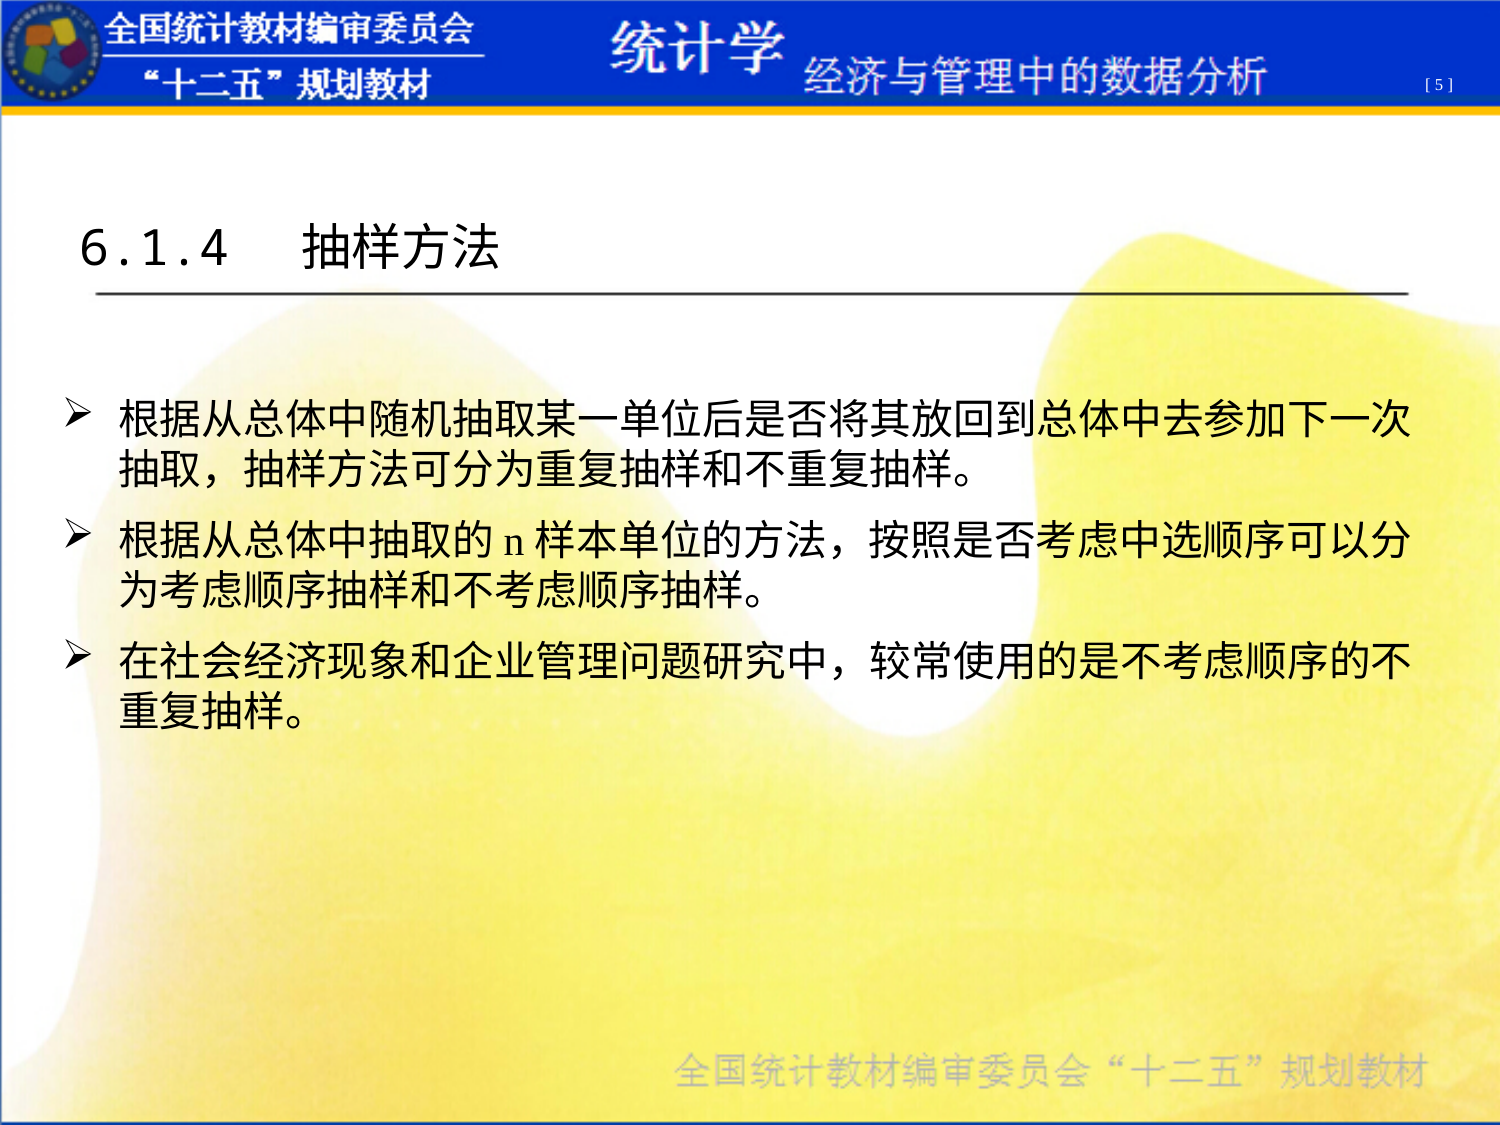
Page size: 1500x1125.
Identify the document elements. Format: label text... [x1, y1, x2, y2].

text_box 6.1.4 抽样方法 [64, 208, 1447, 283]
picture [0, 0, 1500, 1125]
text_box [ 5 ] [1364, 66, 1468, 142]
text_box 根据从总体中随机抽取某一单位后是否将其放回到总体中去参加下一次抽取，抽样方法可分为重复抽样和不重复抽样。 根据从总体中抽取的n样本单位的方法，按照是否考虑中选顺序可以分为考虑顺序抽样和不考虑顺序抽样。 在社会经济现象和企业管理问题研究中，较常使用的是不考虑顺序的不重复抽样。 [47, 385, 1465, 813]
